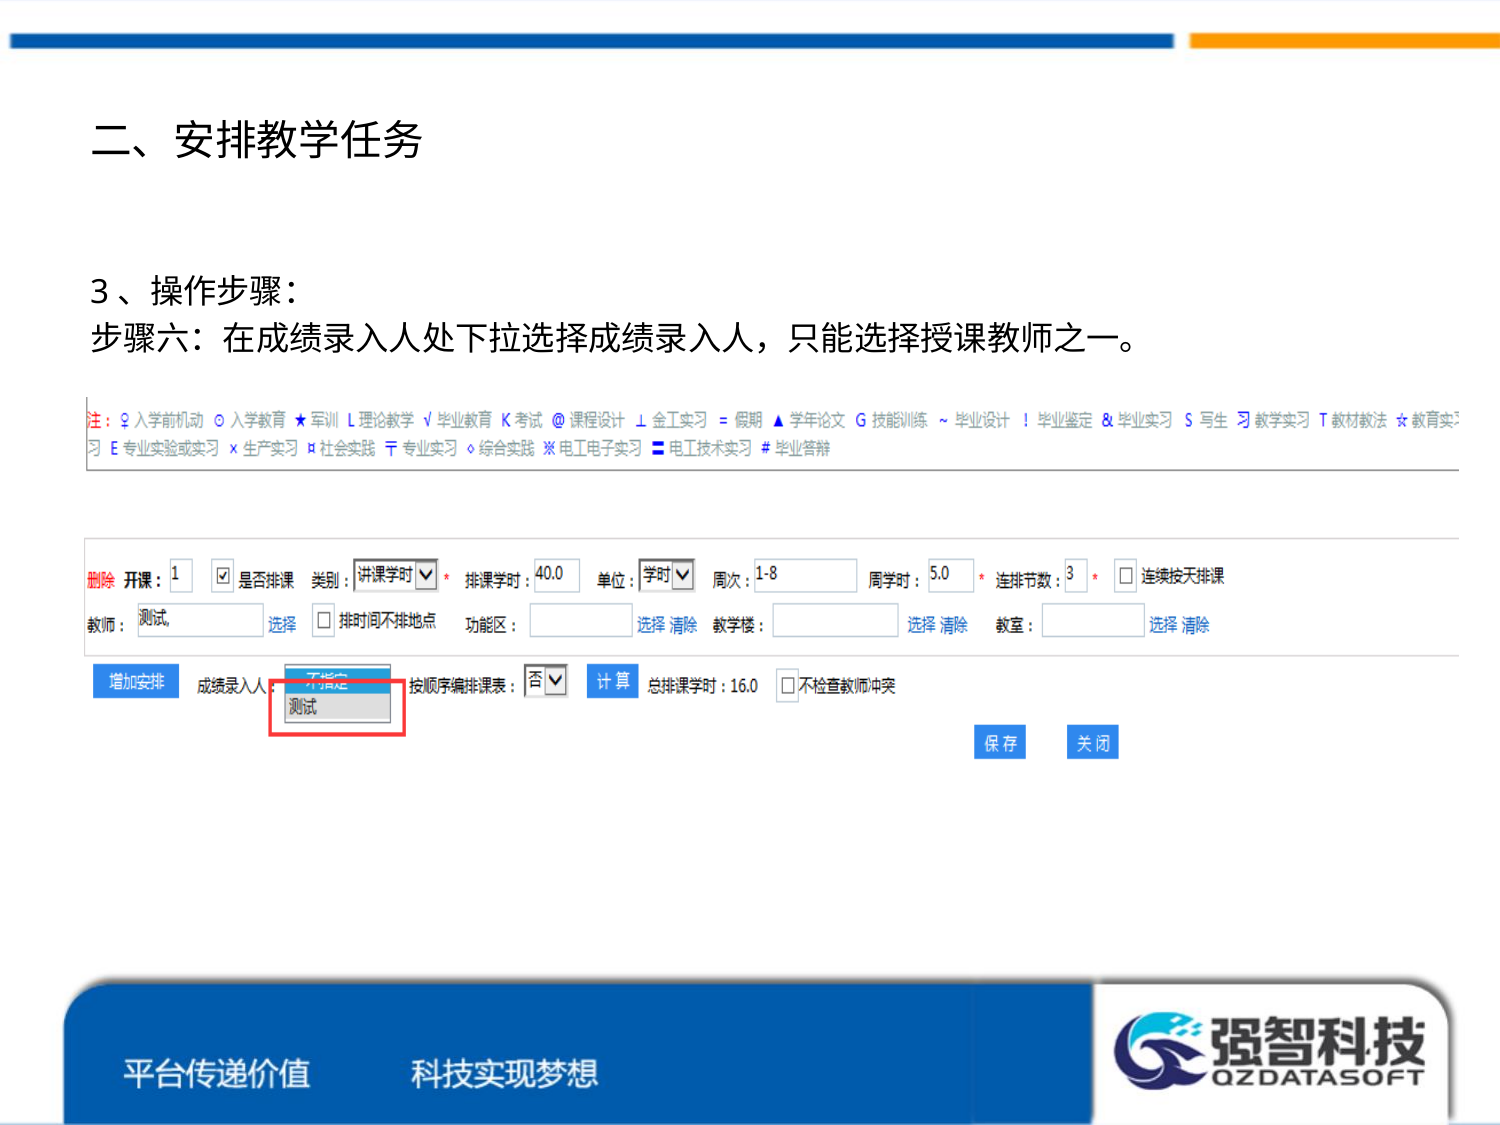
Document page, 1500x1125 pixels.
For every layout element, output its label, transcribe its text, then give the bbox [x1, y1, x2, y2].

title 二、安排教学任务 [74, 44, 1426, 233]
picture [0, 0, 1500, 1125]
list 3、操作步骤： 步骤六：在成绩录入人处下拉选择成绩录入人，只能选择授课教师之一。 [74, 262, 1426, 1006]
